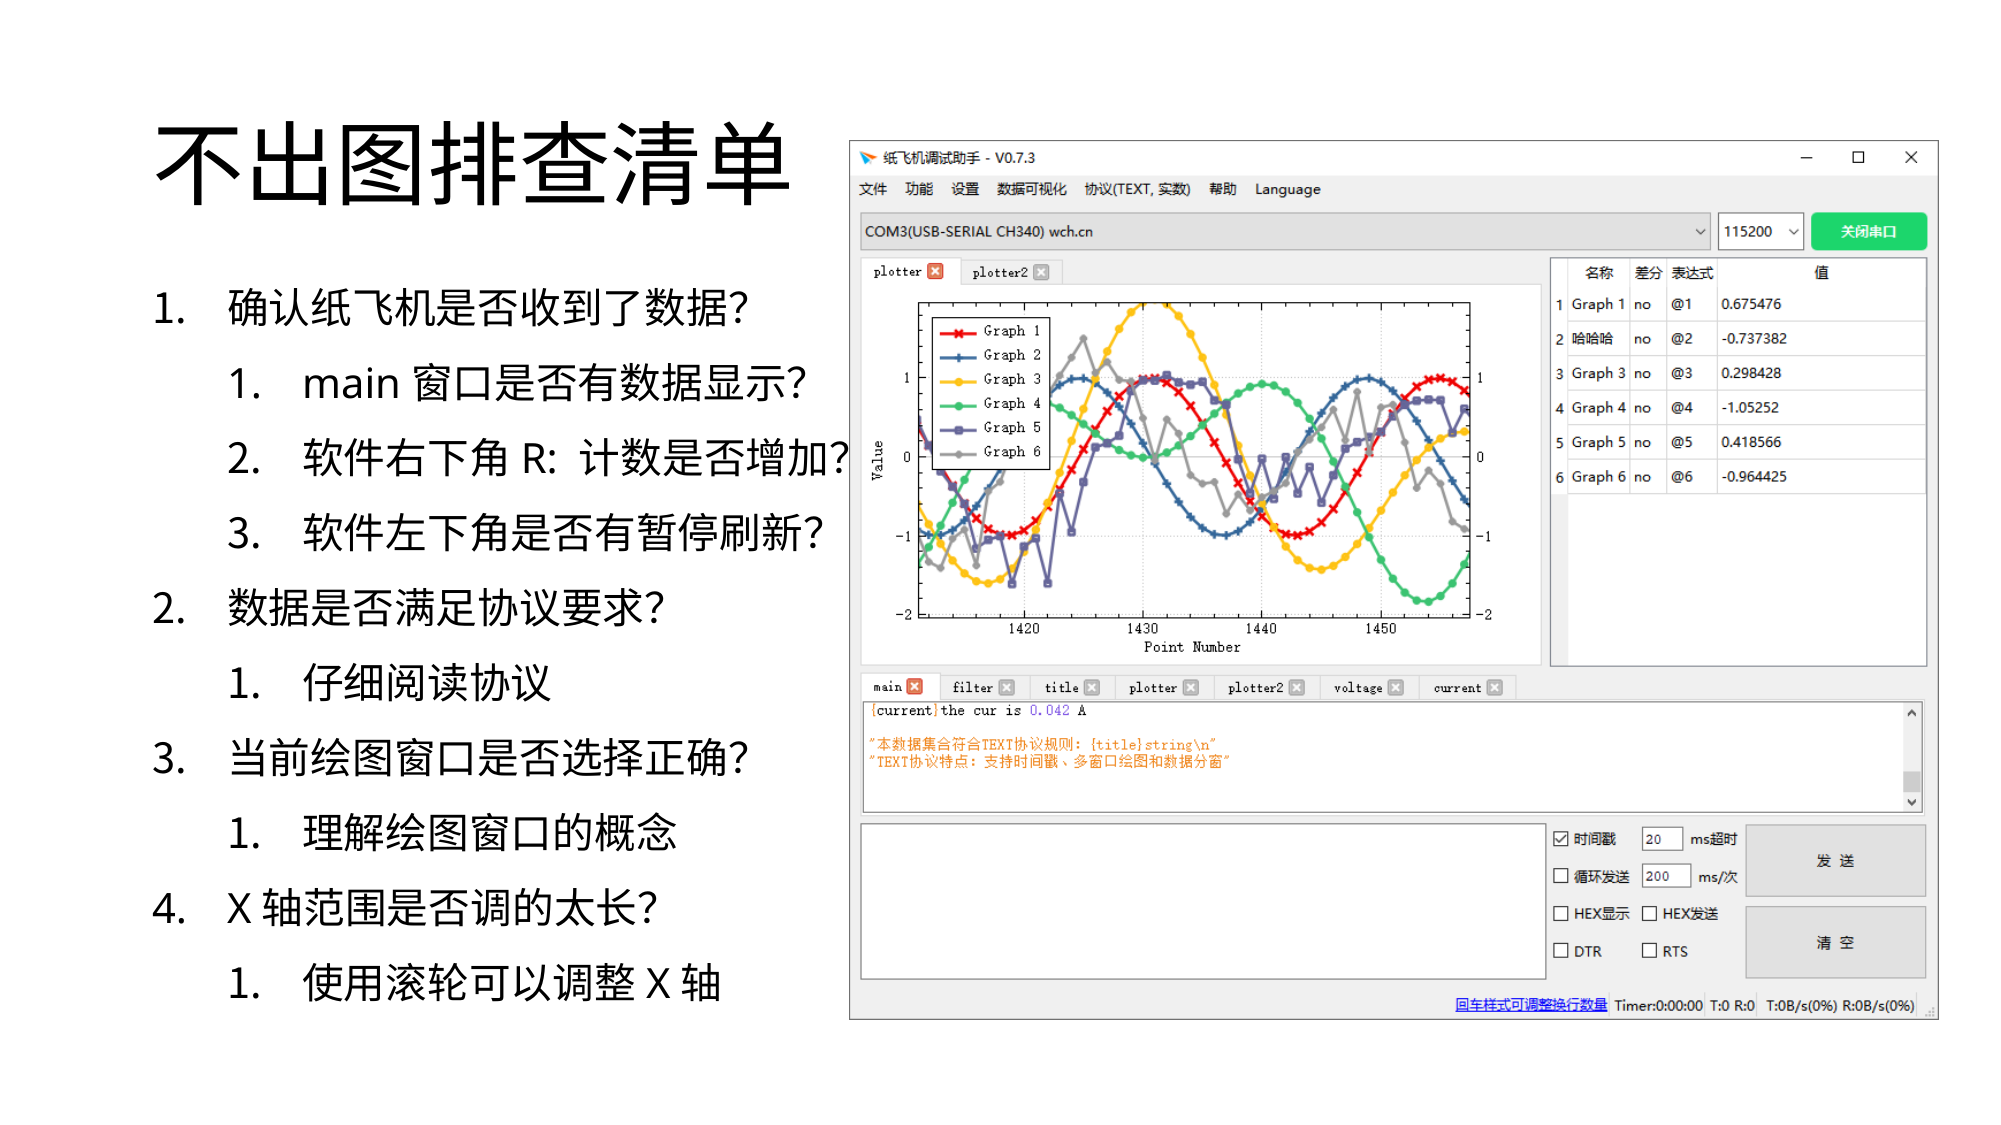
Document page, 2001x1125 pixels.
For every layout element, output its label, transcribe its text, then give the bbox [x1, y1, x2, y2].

title 不出图排查清单 [137, 59, 1863, 249]
text_box 确认纸飞机是否收到了数据？ main窗口是否有数据显示？ 软件右下角R: 计数是否增加？ 软件左下角是否有暂停刷新？ 数据是否满足协议要求？ 仔细阅读协议 当前绘图窗口是否选择正确？ 理解绘图窗口的概念 X轴范围是否调的太长？ 使用滚轮可以调整X轴 [137, 249, 849, 1015]
picture [849, 140, 1939, 1020]
